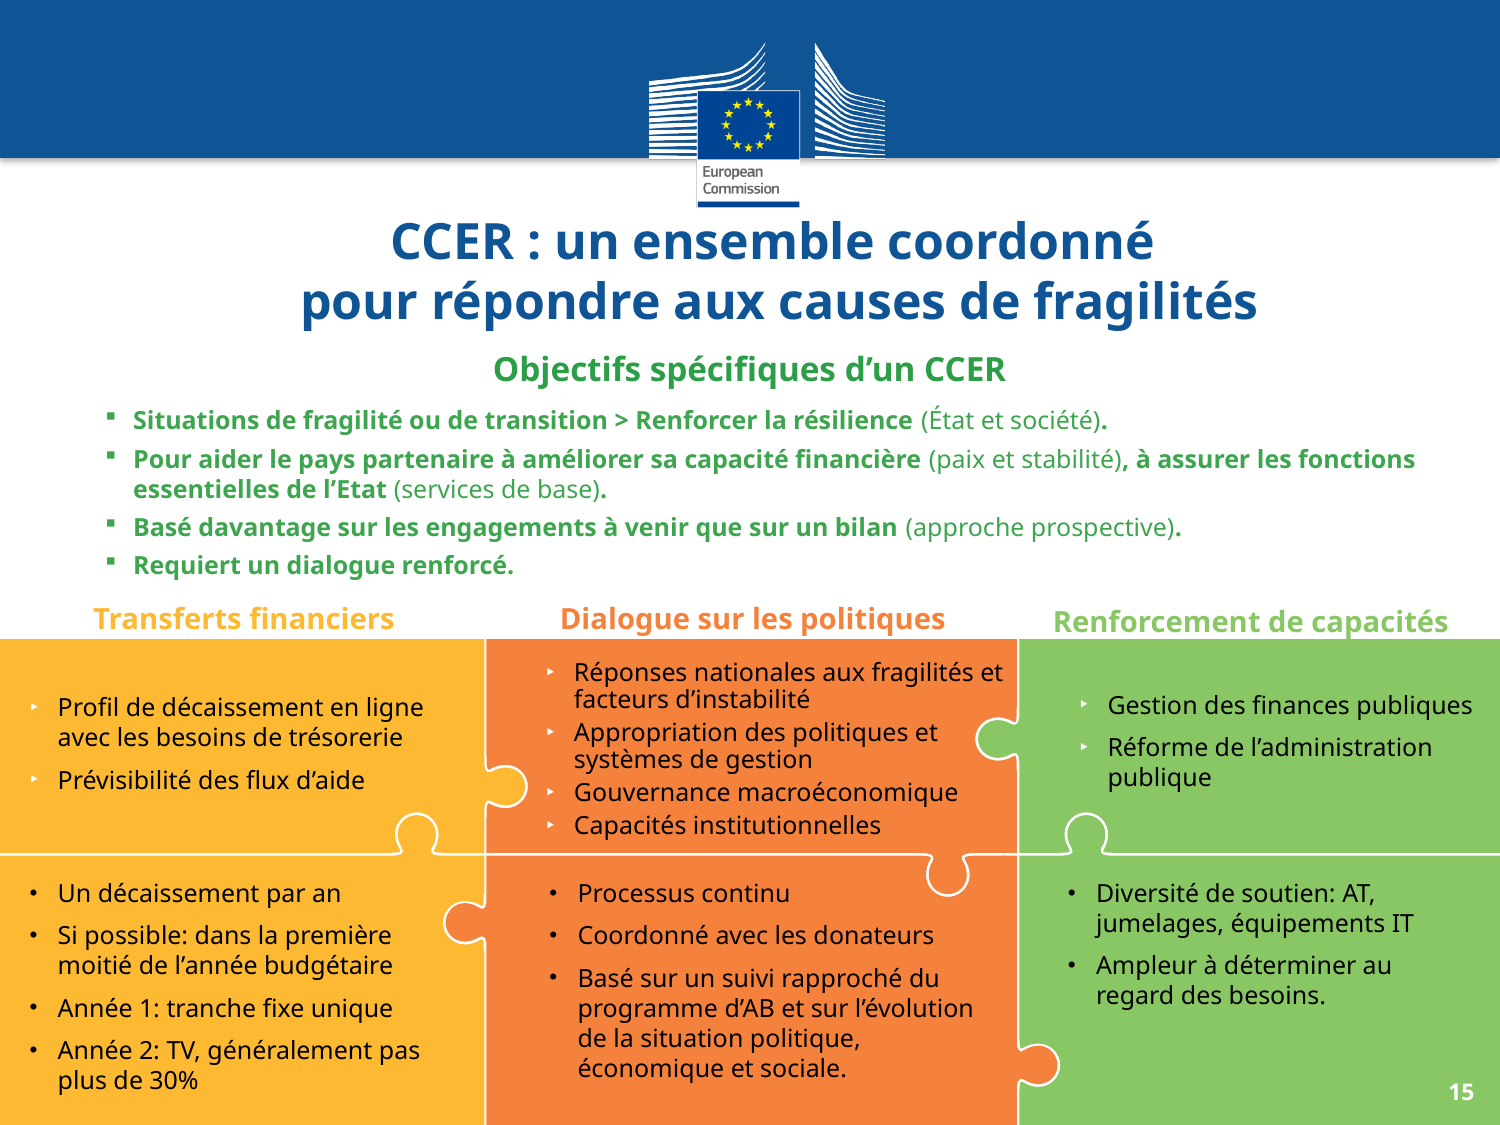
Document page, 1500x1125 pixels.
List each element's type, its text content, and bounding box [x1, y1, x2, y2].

text_box Situations de fragilité ou de transition > Renforcer la résilience (État et société). Pour aider le pays partenaire à améliorer sa capacité financière (paix et stabilité), à assurer les fonctions essentielles de l’Etat (services de base). Basé davantage sur les engagements à venir que sur un bilan (approche prospective). Requiert un dialogue renforcé. [59, 397, 1436, 588]
text_box Renforcement de capacités [1001, 596, 1500, 636]
text_box Objectifs spécifiques d’un CCER [0, 340, 1500, 401]
picture [0, 638, 1500, 1125]
text_box CCER : un ensemble coordonné pour répondre aux causes de fragilités [0, 192, 1500, 340]
text_box Dialogue sur les politiques [480, 592, 1026, 636]
picture [649, 42, 885, 192]
text_box Transferts financiers [0, 592, 480, 636]
text_box [271, 314, 1235, 340]
